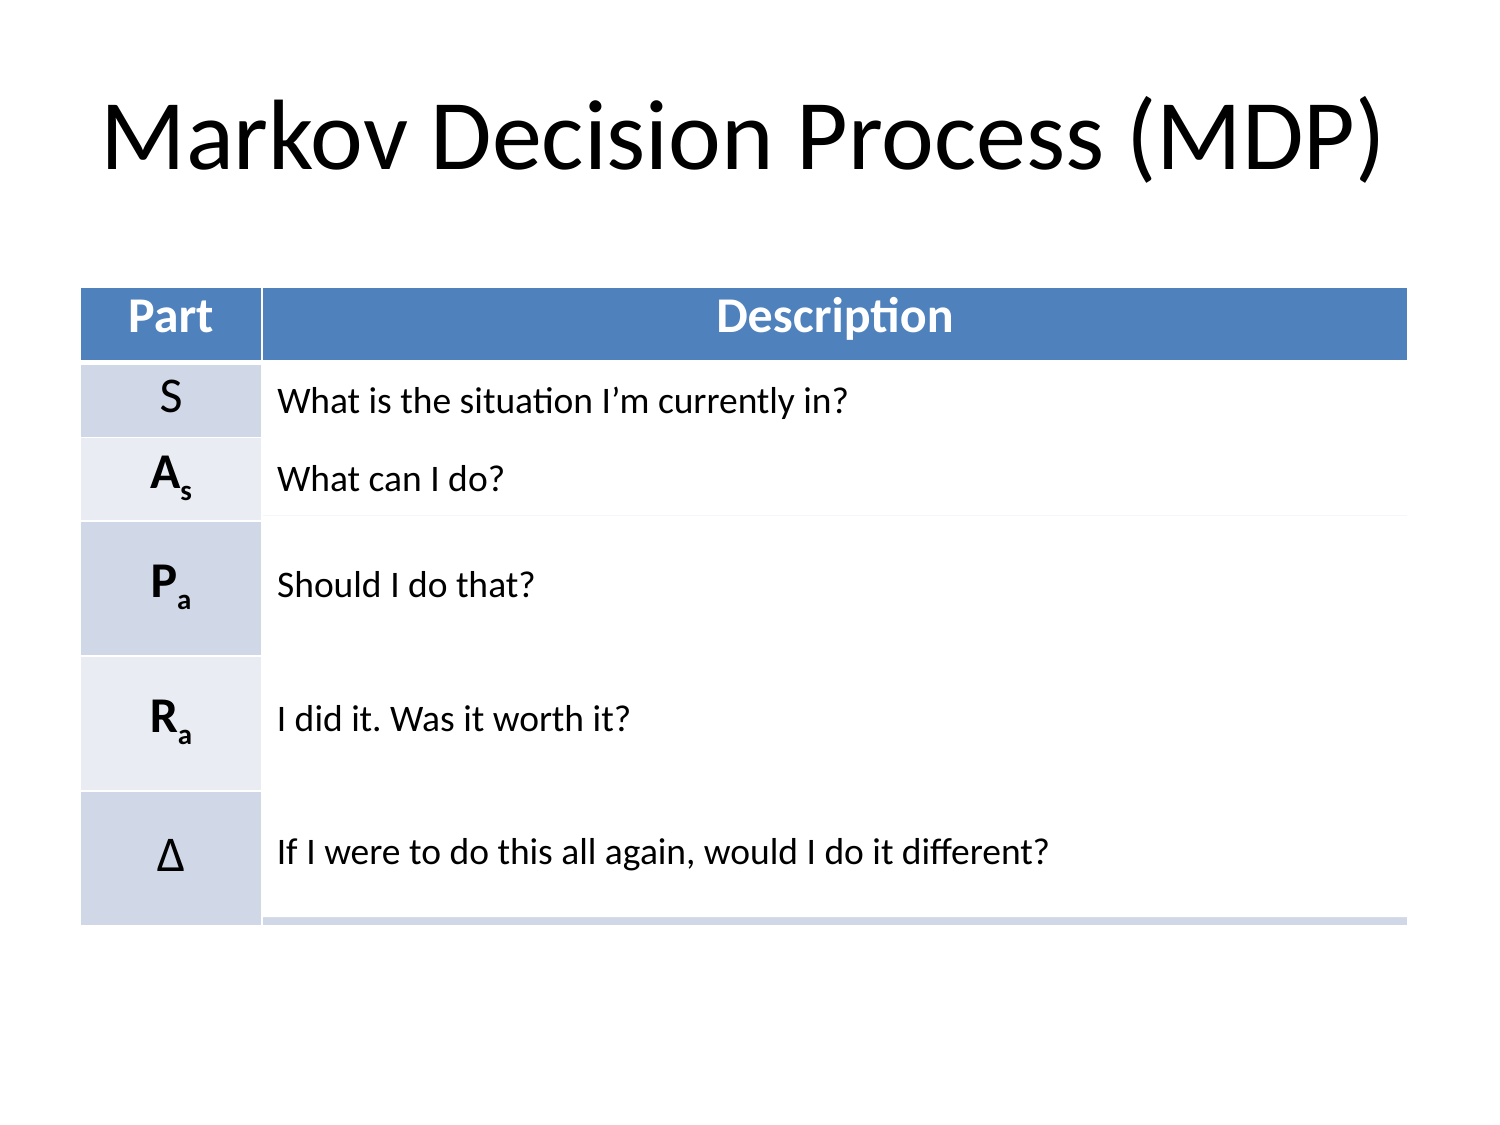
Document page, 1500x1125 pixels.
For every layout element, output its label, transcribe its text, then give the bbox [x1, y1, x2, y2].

text_box What is the situation I’m currently in? [260, 358, 1410, 436]
text_box If I were to do this all again, would I do it different? [260, 781, 1409, 919]
table_cell Δ [81, 792, 261, 925]
text_box Should I do that? [260, 514, 1410, 652]
text_box I did it. Was it worth it? [260, 647, 1409, 781]
table_header Description [263, 288, 1407, 358]
table_cell discount factor for future rewards verses current rewards [263, 919, 1407, 925]
text_box What can I do? [260, 436, 1410, 514]
table_cell S [81, 365, 260, 437]
table_cell Ra [81, 657, 260, 790]
table_cell As [81, 438, 260, 520]
table_cell Pa [81, 522, 260, 655]
table_header Part [81, 288, 261, 360]
text_box Markov Decision Process (MDP) [74, 62, 1413, 198]
